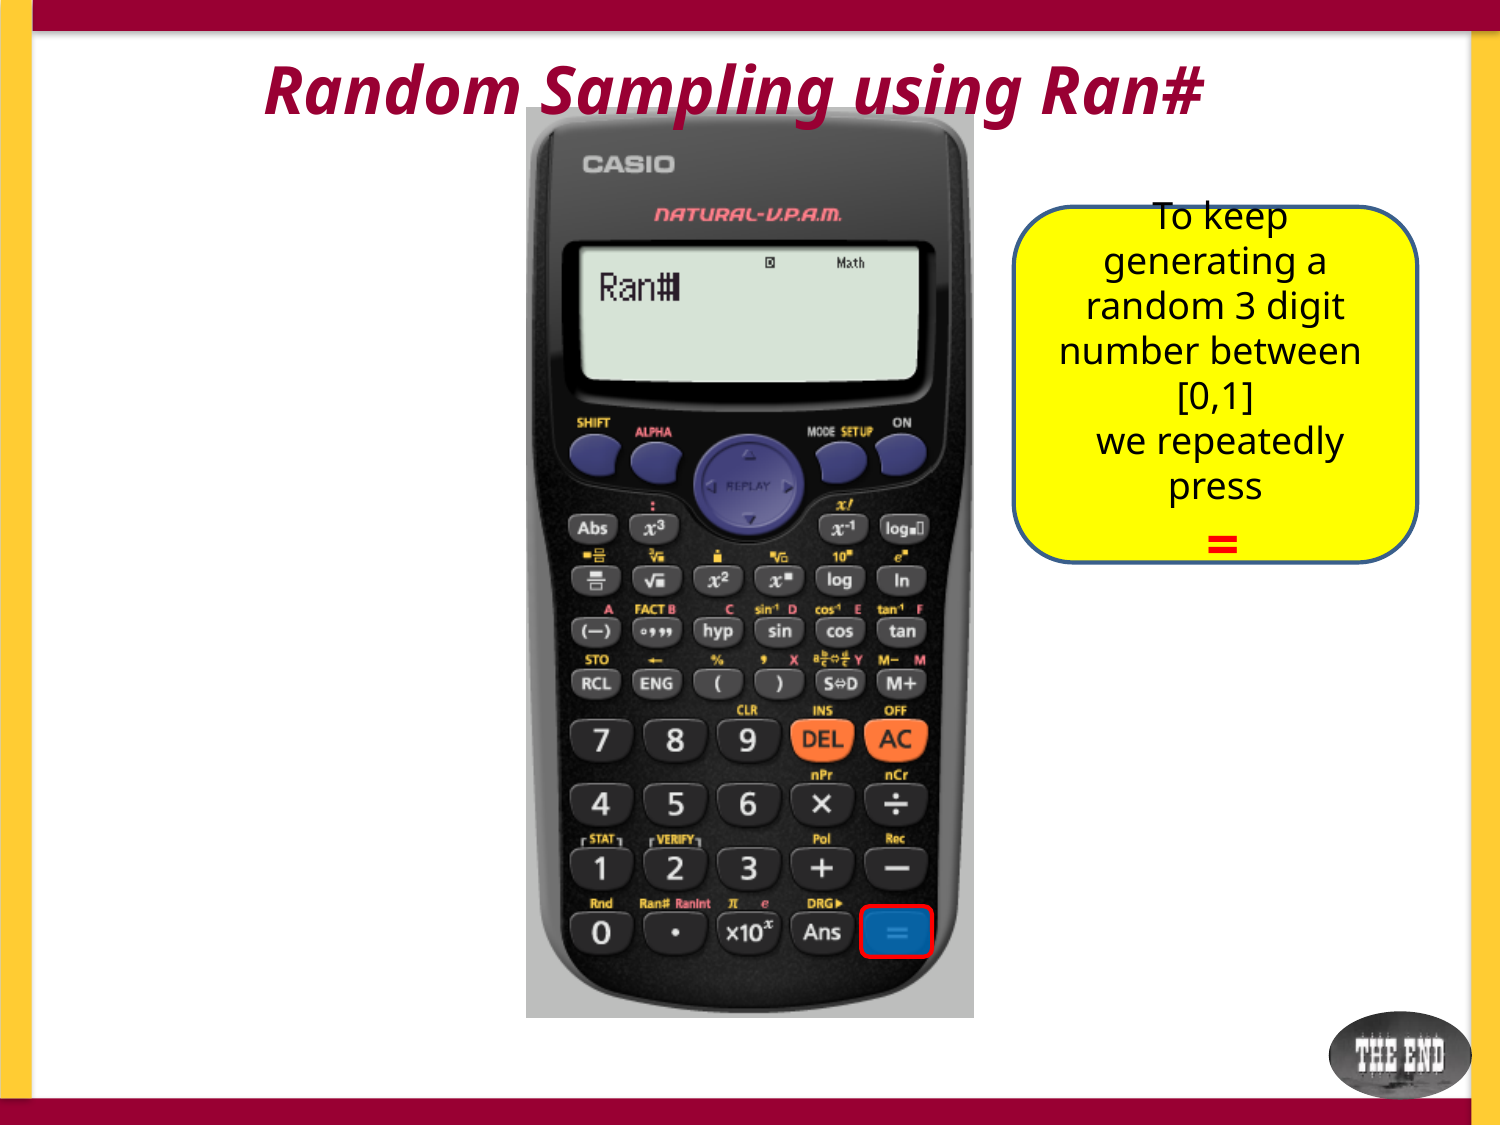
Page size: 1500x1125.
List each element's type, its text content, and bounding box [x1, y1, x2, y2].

picture [1328, 1011, 1472, 1100]
picture [526, 107, 974, 1018]
text_box To keep generating a random 3 digit number between [0,1] we repeatedly press = [1011, 204, 1420, 565]
text_box Random Sampling using Ran# [51, 40, 1418, 136]
